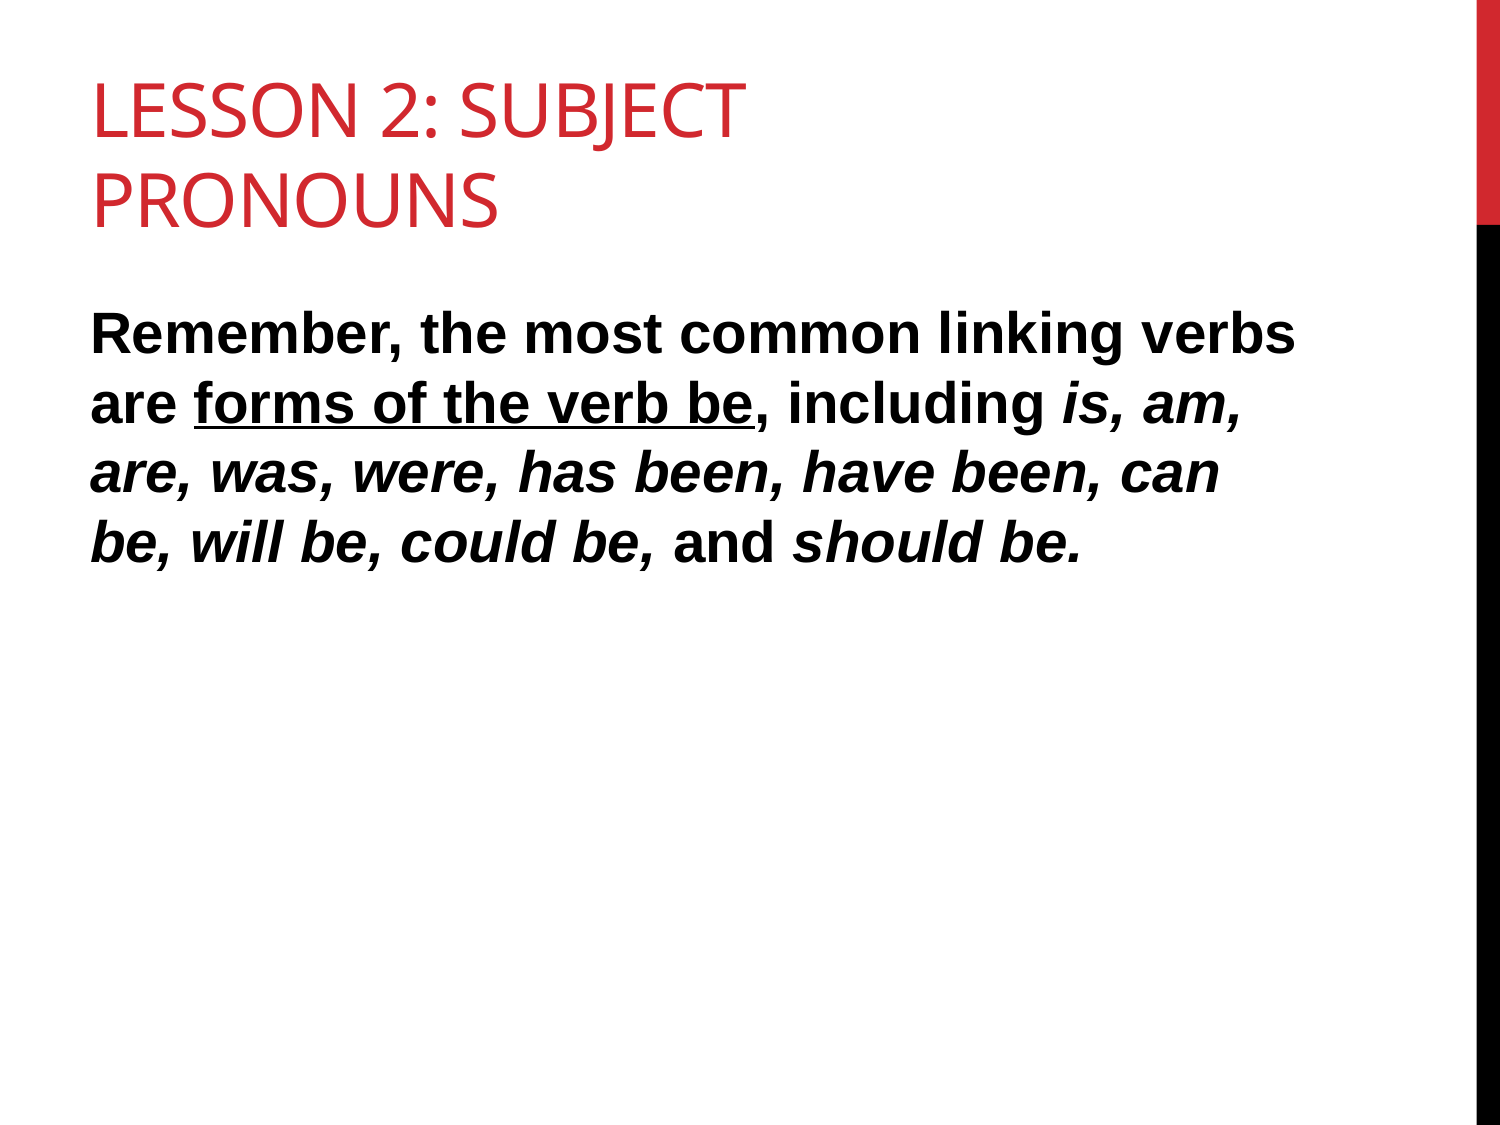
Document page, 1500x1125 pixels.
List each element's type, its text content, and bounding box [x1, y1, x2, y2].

title Lesson 2: Subject Pronouns [75, 25, 1025, 250]
list Remember, the most common linking verbs are forms of the verb be, including is, am, are, was, were, has been, have been, can be, will be, could be, and should be. [75, 287, 1325, 1005]
